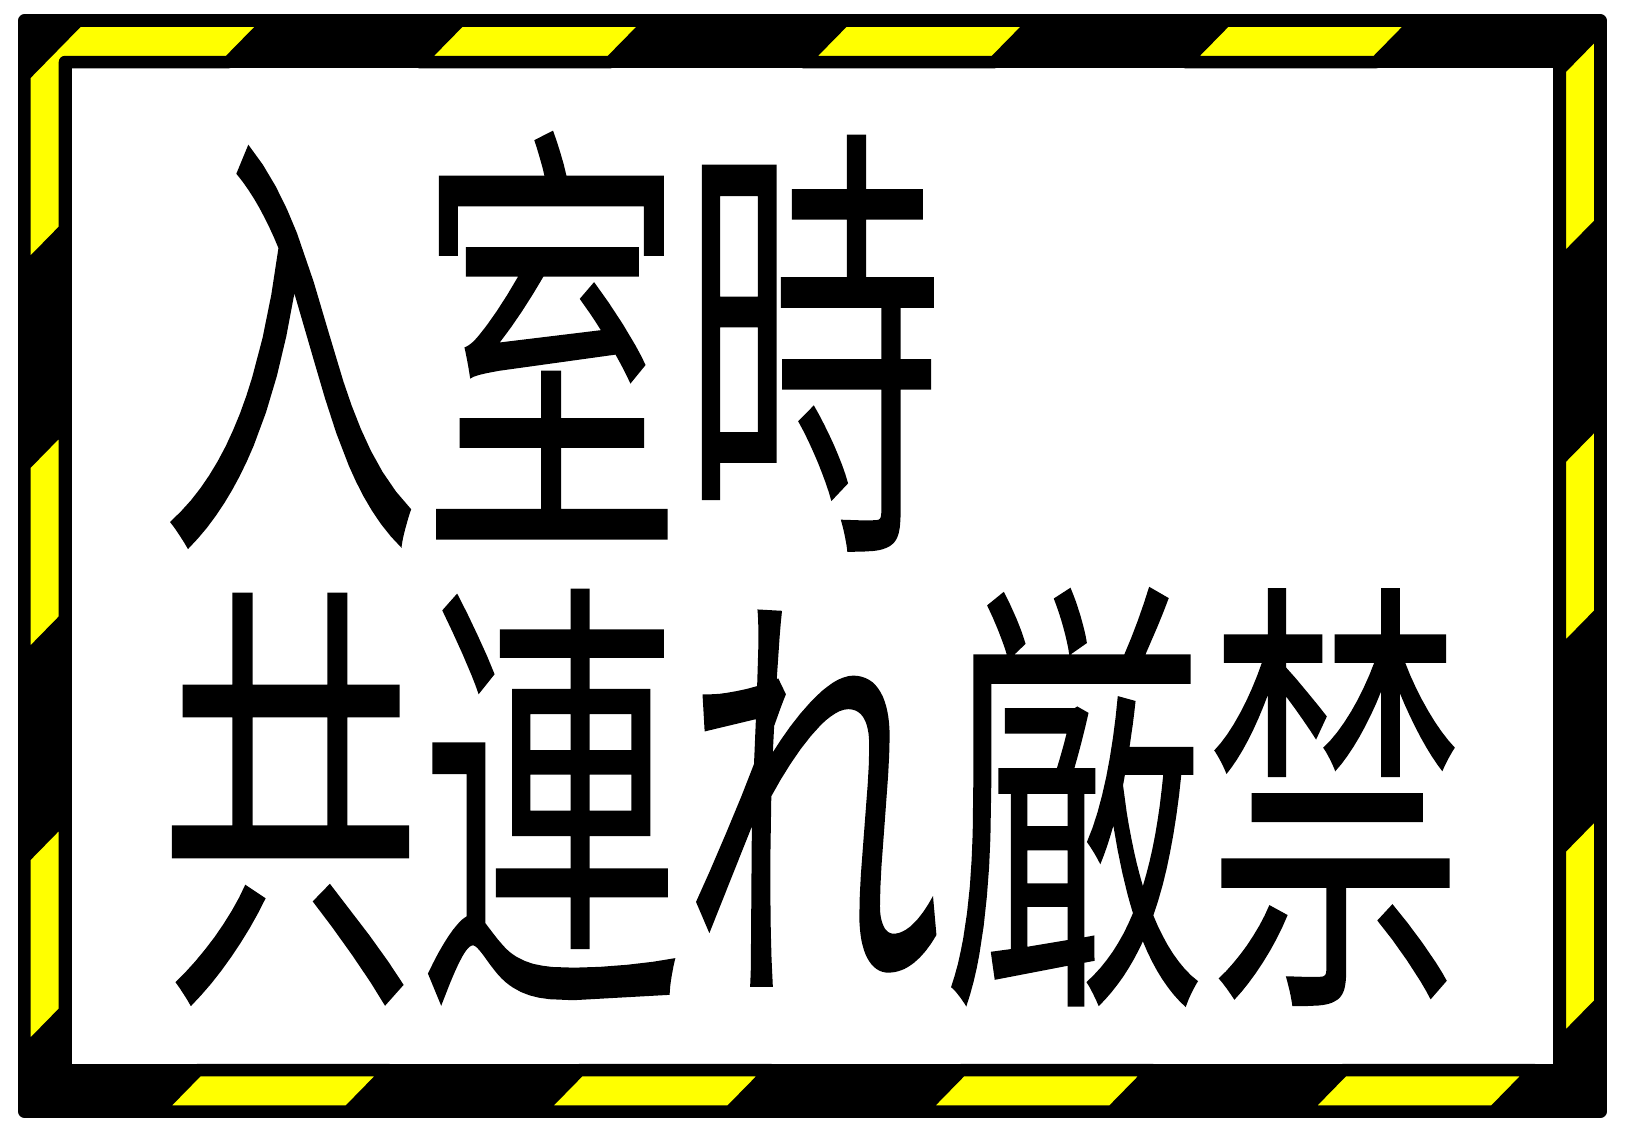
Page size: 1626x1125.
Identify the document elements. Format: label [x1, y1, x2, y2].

text_box [24, 20, 1601, 1112]
